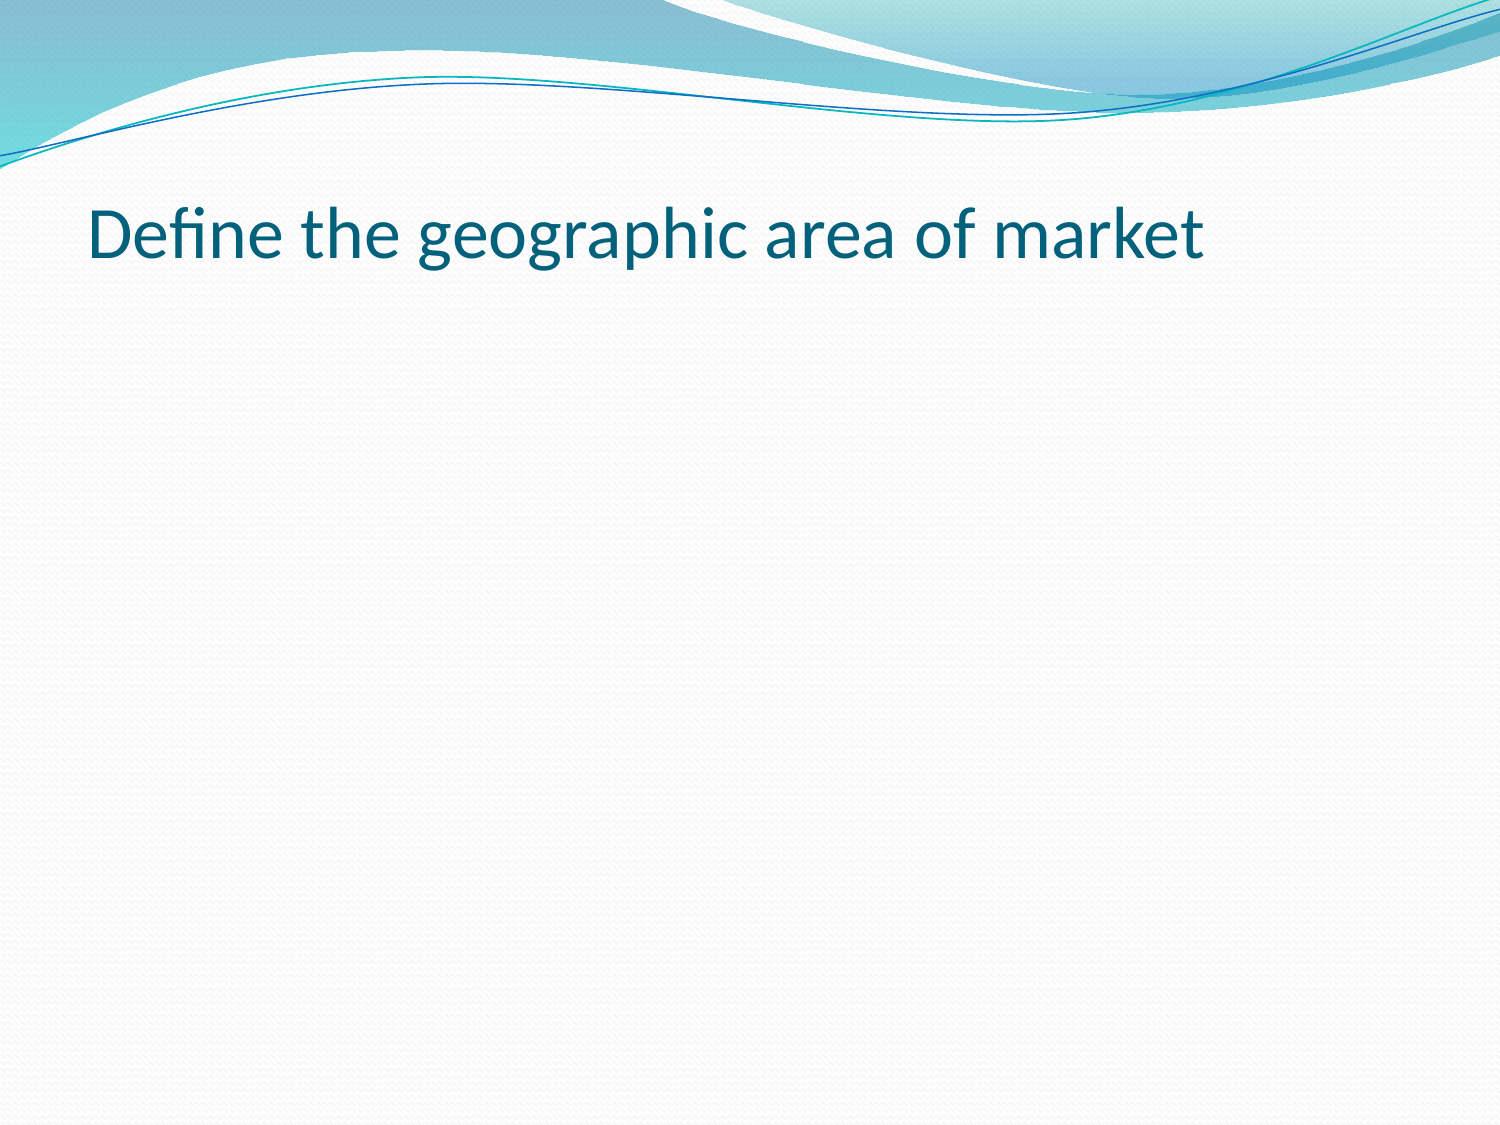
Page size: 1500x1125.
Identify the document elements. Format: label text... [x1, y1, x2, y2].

title Define the geographic area of market [87, 174, 1438, 363]
